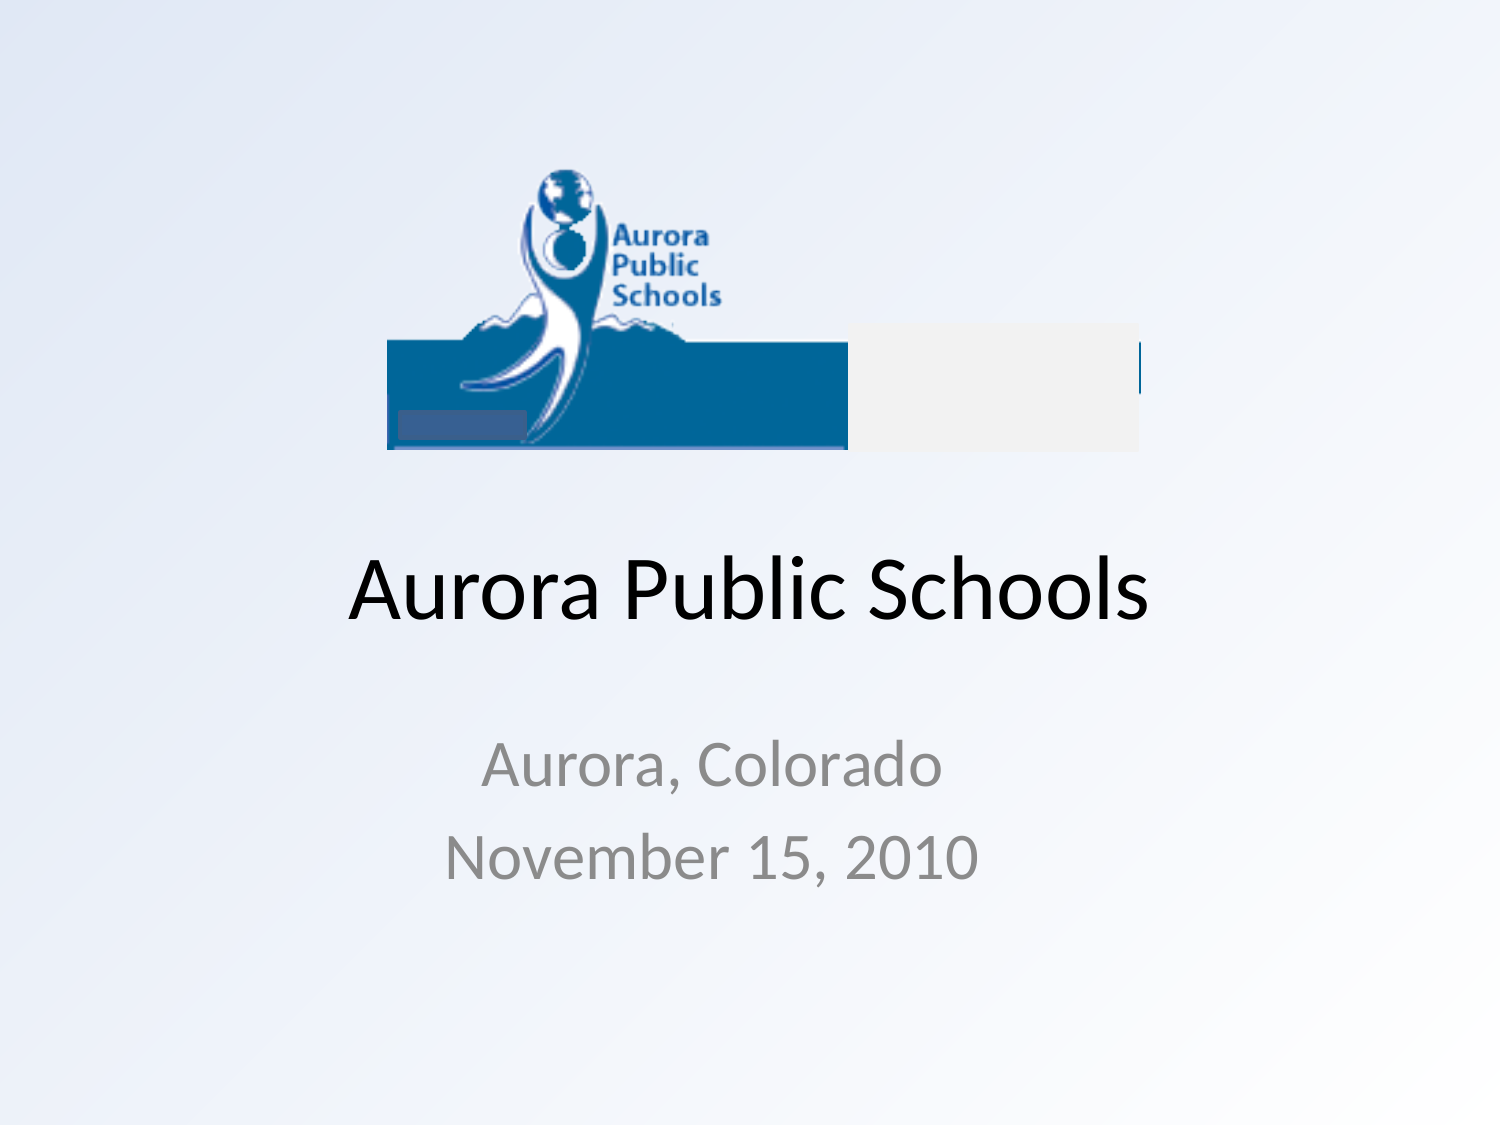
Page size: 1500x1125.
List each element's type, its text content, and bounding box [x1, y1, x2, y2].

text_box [387, 162, 1141, 451]
title Aurora Public Schools [112, 462, 1388, 704]
subtitle Aurora, Colorado November 15, 2010 [187, 712, 1238, 1000]
